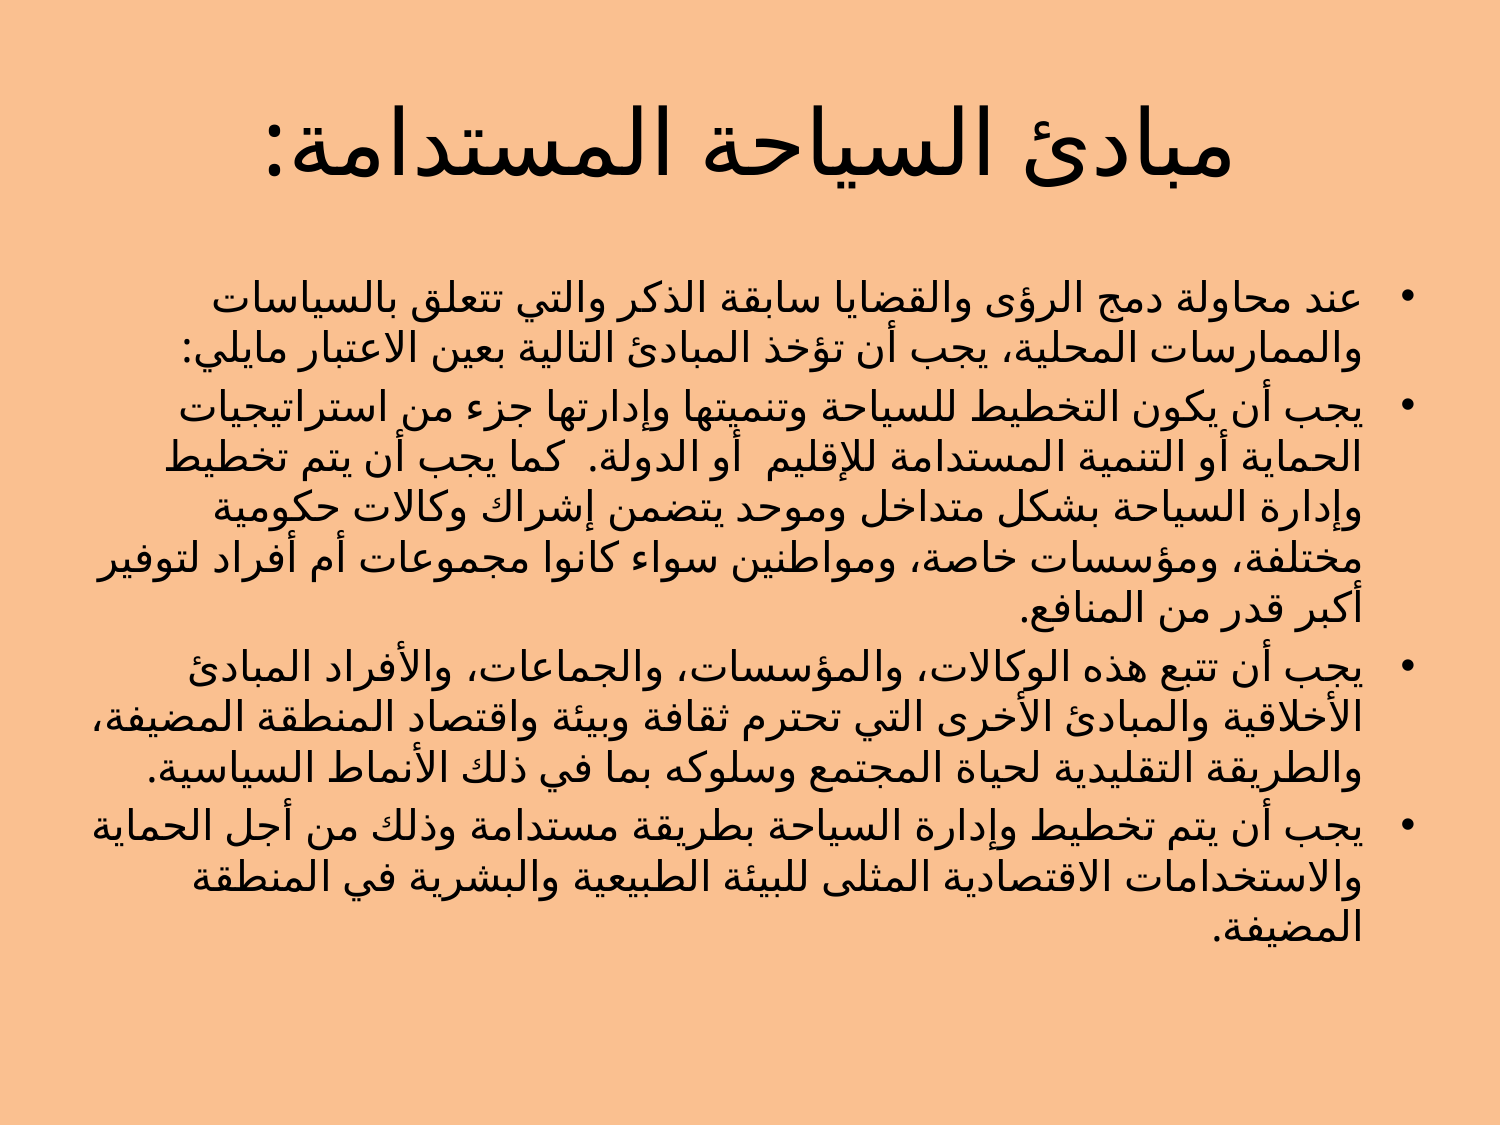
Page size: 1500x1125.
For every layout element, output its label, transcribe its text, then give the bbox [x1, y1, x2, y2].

list عند محاولة دمج الرؤى والقضايا سابقة الذكر والتي تتعلق بالسياسات والممارسات المحلية، يجب أن تؤخذ المبادئ التالية بعين الاعتبار مايلي: يجب أن يكون التخطيط للسياحة وتنميتها وإدارتها جزء من استراتيجيات الحماية أو التنمية المستدامة للإقليم أو الدولة. كما يجب أن يتم تخطيط وإدارة السياحة بشكل متداخل وموحد يتضمن إشراك وكالات حكومية مختلفة، ومؤسسات خاصة، ومواطنين سواء كانوا مجموعات أم أفراد لتوفير أكبر قدر من المنافع. يجب أن تتبع هذه الوكالات، والمؤسسات، والجماعات، والأفراد المبادئ الأخلاقية والمبادئ الأخرى التي تحترم ثقافة وبيئة واقتصاد المنطقة المضيفة، والطريقة التقليدية لحياة المجتمع وسلوكه بما في ذلك الأنماط السياسية. يجب أن يتم تخطيط وإدارة السياحة بطريقة مستدامة وذلك من أجل الحماية والاستخدامات الاقتصادية المثلى للبيئة الطبيعية والبشرية في المنطقة المضيفة. [75, 262, 1425, 1005]
title مبادئ السياحة المستدامة: [75, 45, 1425, 233]
